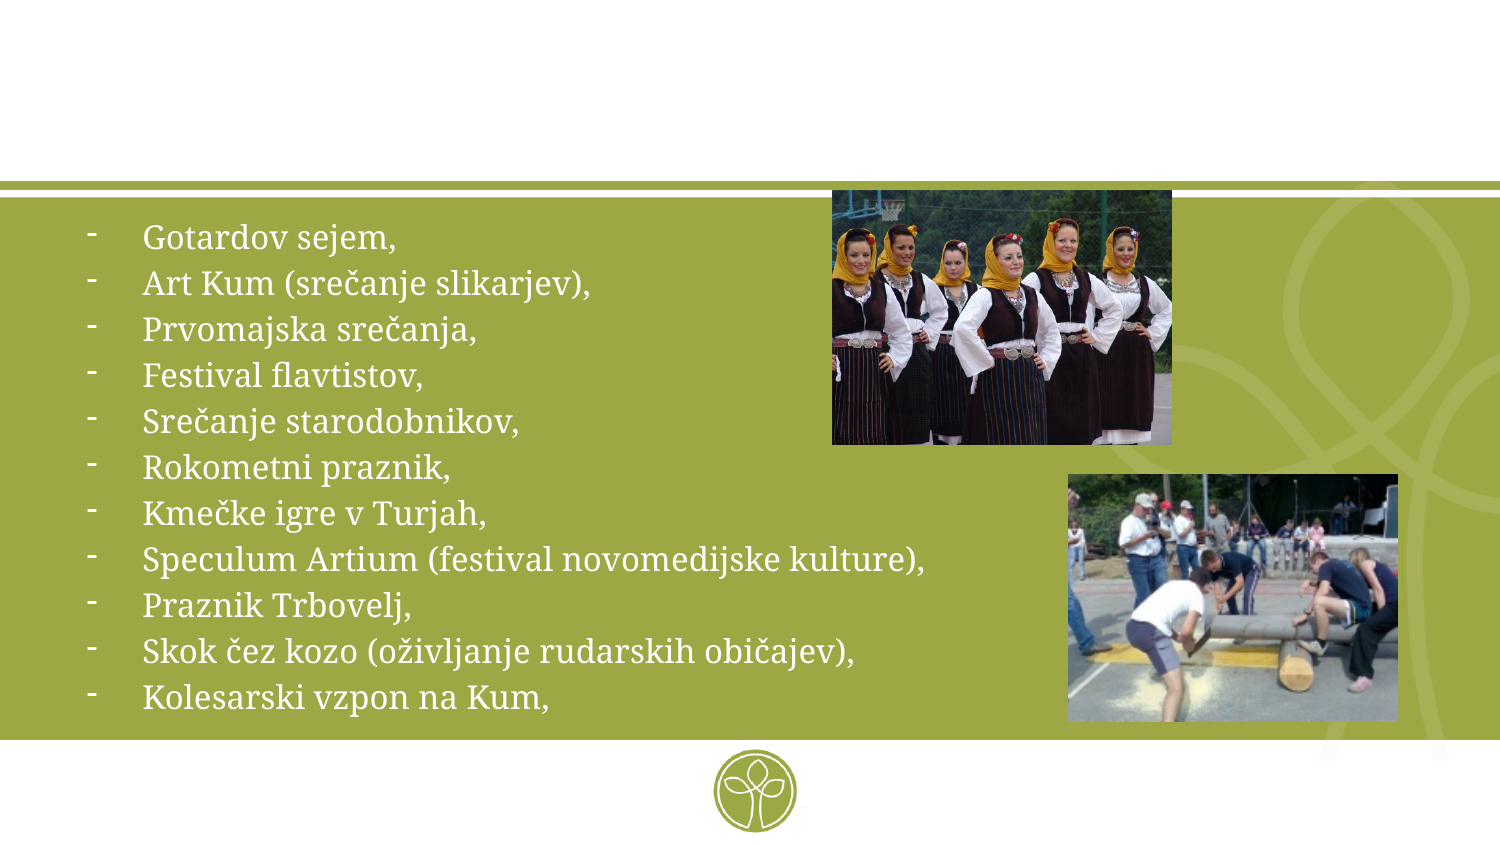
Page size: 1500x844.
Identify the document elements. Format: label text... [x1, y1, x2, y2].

picture [692, 740, 806, 844]
list Gotardov sejem, Art Kum (srečanje slikarjev), Prvomajska srečanja, Festival flavtistov, Srečanje starodobnikov, Rokometni praznik, Kmečke igre v Turjah, Speculum Artium (festival novomedijske kulture), Praznik Trbovelj, Skok čez kozo (oživljanje rudarskih običajev), Kolesarski vzpon na Kum, [71, 209, 1422, 728]
picture [832, 190, 1172, 445]
picture [1068, 474, 1398, 722]
